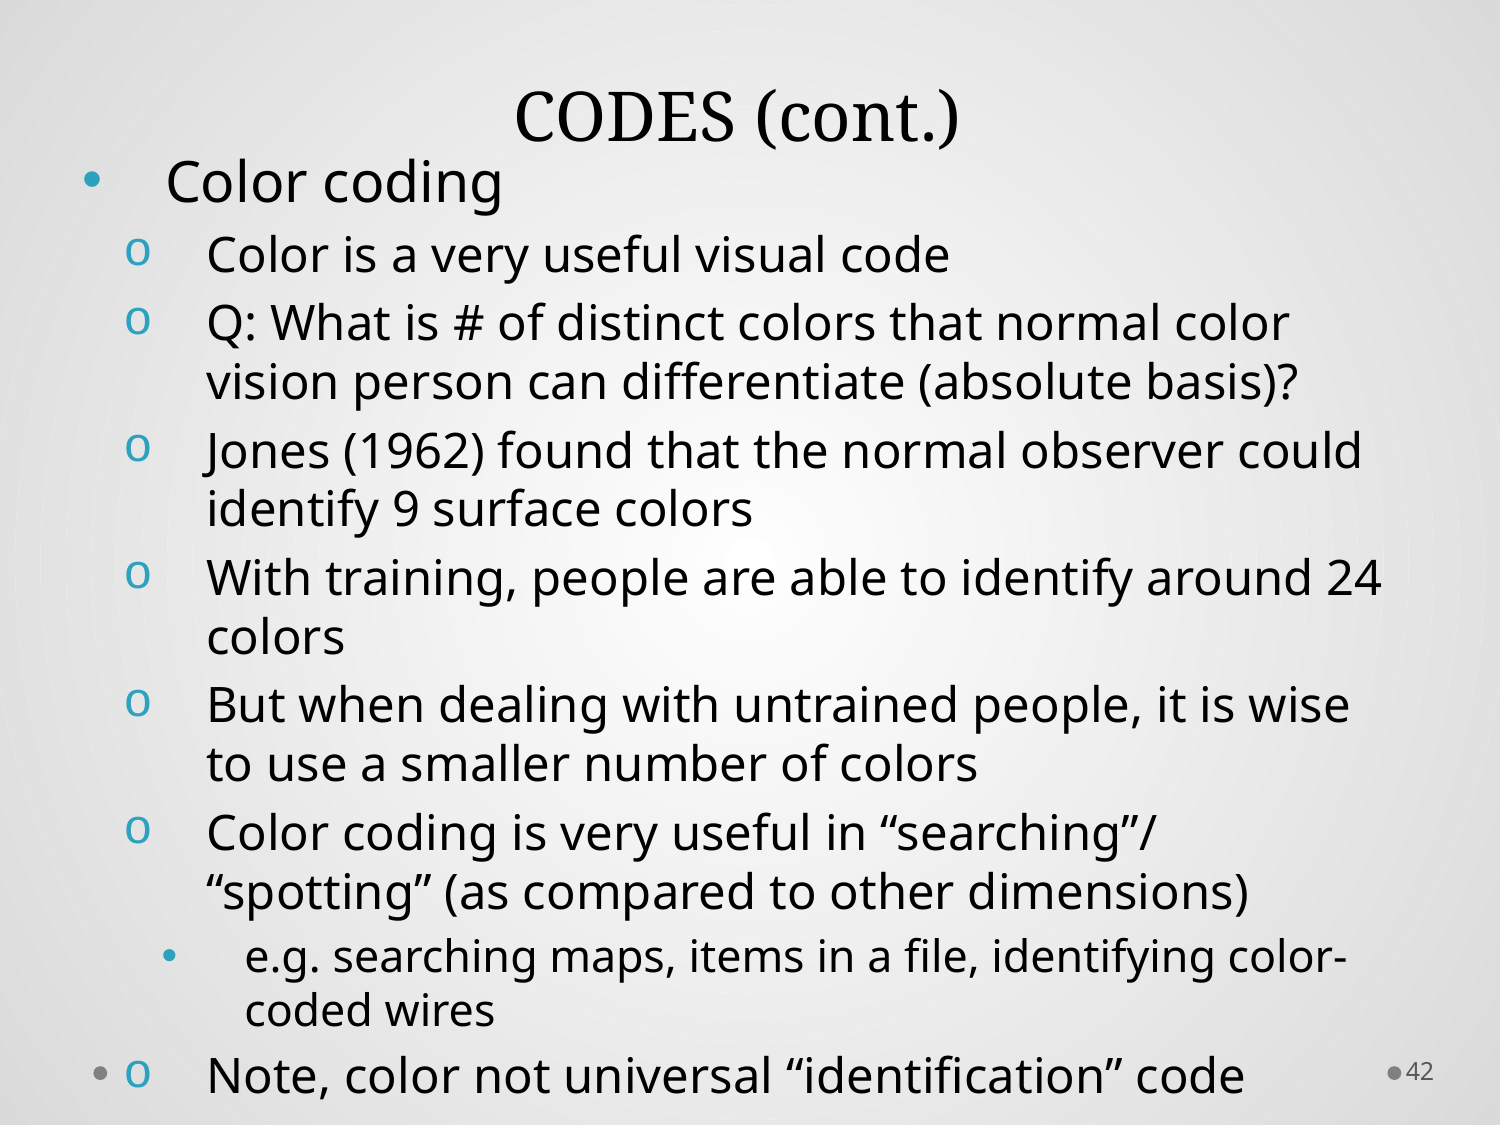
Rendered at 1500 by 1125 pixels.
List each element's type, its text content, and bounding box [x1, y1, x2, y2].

title CODES (cont.) [62, 62, 1413, 163]
slide_number 42 [1401, 1042, 1494, 1103]
list Color coding Color is a very useful visual code Q: What is # of distinct colors that normal color vision person can differentiate (absolute basis)? Jones (1962) found that the normal observer could identify 9 surface colors With training, people are able to identify around 24 colors But when dealing with untrained people, it is wise to use a smaller number of colors Color coding is very useful in “searching”/ “spotting” (as compared to other dimensions) e.g. searching maps, items in a file, identifying color-coded wires Note, color not universal “identification” code [50, 137, 1400, 1113]
